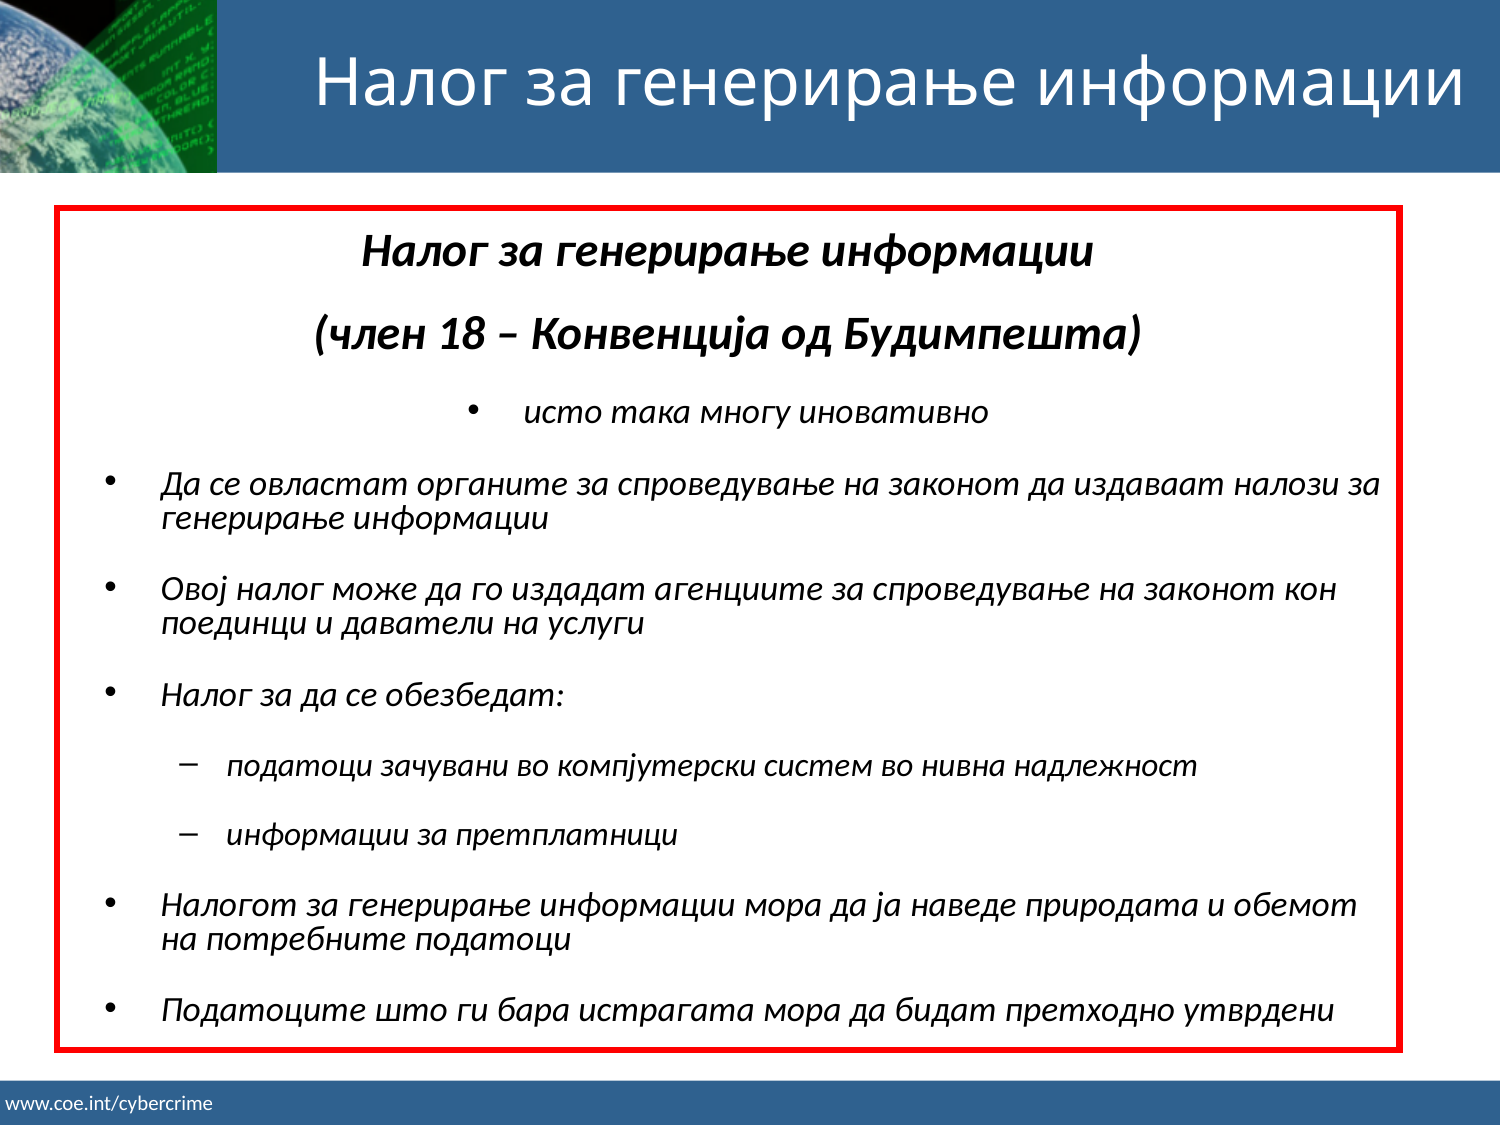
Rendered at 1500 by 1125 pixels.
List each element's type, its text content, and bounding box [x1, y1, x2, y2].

picture [0, 0, 217, 173]
text_box Налог за генерирање информации (член 18 – Конвенција од Будимпешта) исто така многу иновативно Да се овластат органите за спроведување на законот да издаваат налози за генерирање информации Овој налог може да го издадат агенциите за спроведување на законот кон поединци и даватели на услуги Налог за да се обезбедат: податоци зачувани во компјутерски систем во нивна надлежност информации за претплатници Налогот за генерирање информации мора да ја наведе природата и обемот на потребните податоци Податоците што ги бара истрагата мора да бидат претходно утврдени [57, 208, 1400, 1050]
text_box Налог за генерирање информации [230, 31, 1483, 127]
